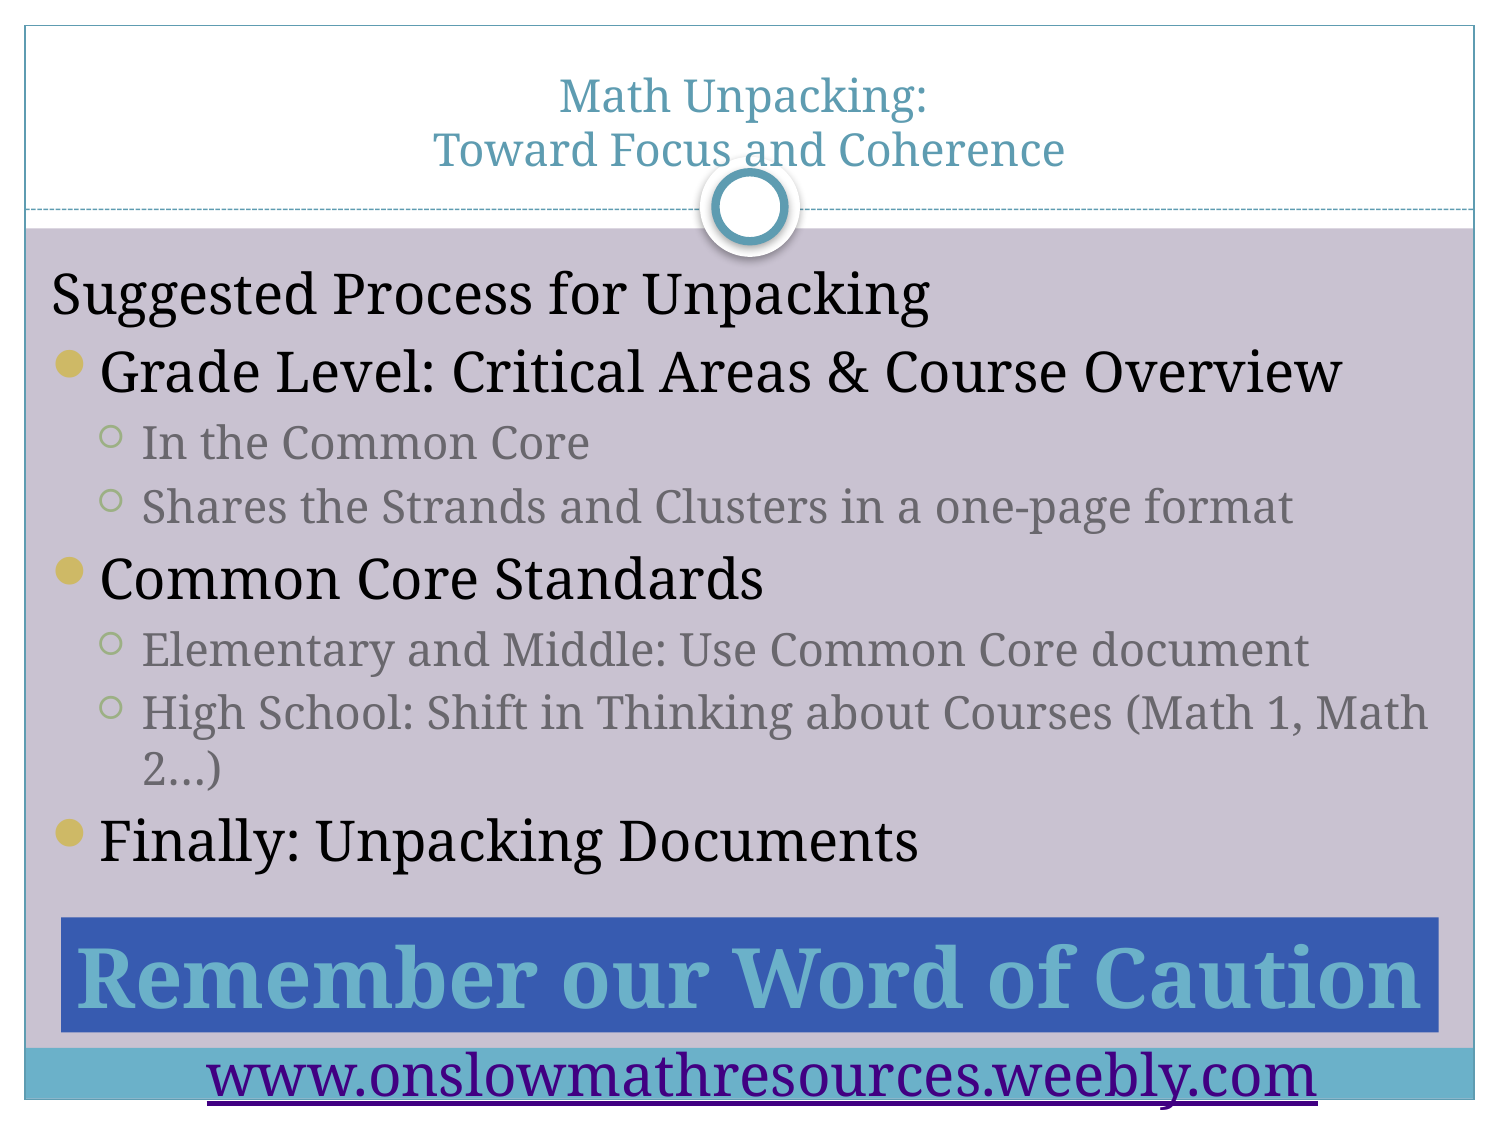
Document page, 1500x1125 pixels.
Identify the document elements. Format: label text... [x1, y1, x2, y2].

text_box Remember our Word of Caution [61, 917, 1439, 1033]
list Suggested Process for Unpacking Grade Level: Critical Areas & Course Overview In the Common Core Shares the Strands and Clusters in a one-page format Common Core Standards Elementary and Middle: Use Common Core document High School: Shift in Thinking about Courses (Math 1, Math 2…) Finally: Unpacking Documents [36, 250, 1463, 1001]
title Math Unpacking: Toward Focus and Coherence [49, 58, 1450, 184]
text_box www.onslowmathresources.weebly.com [112, 1031, 1413, 1125]
